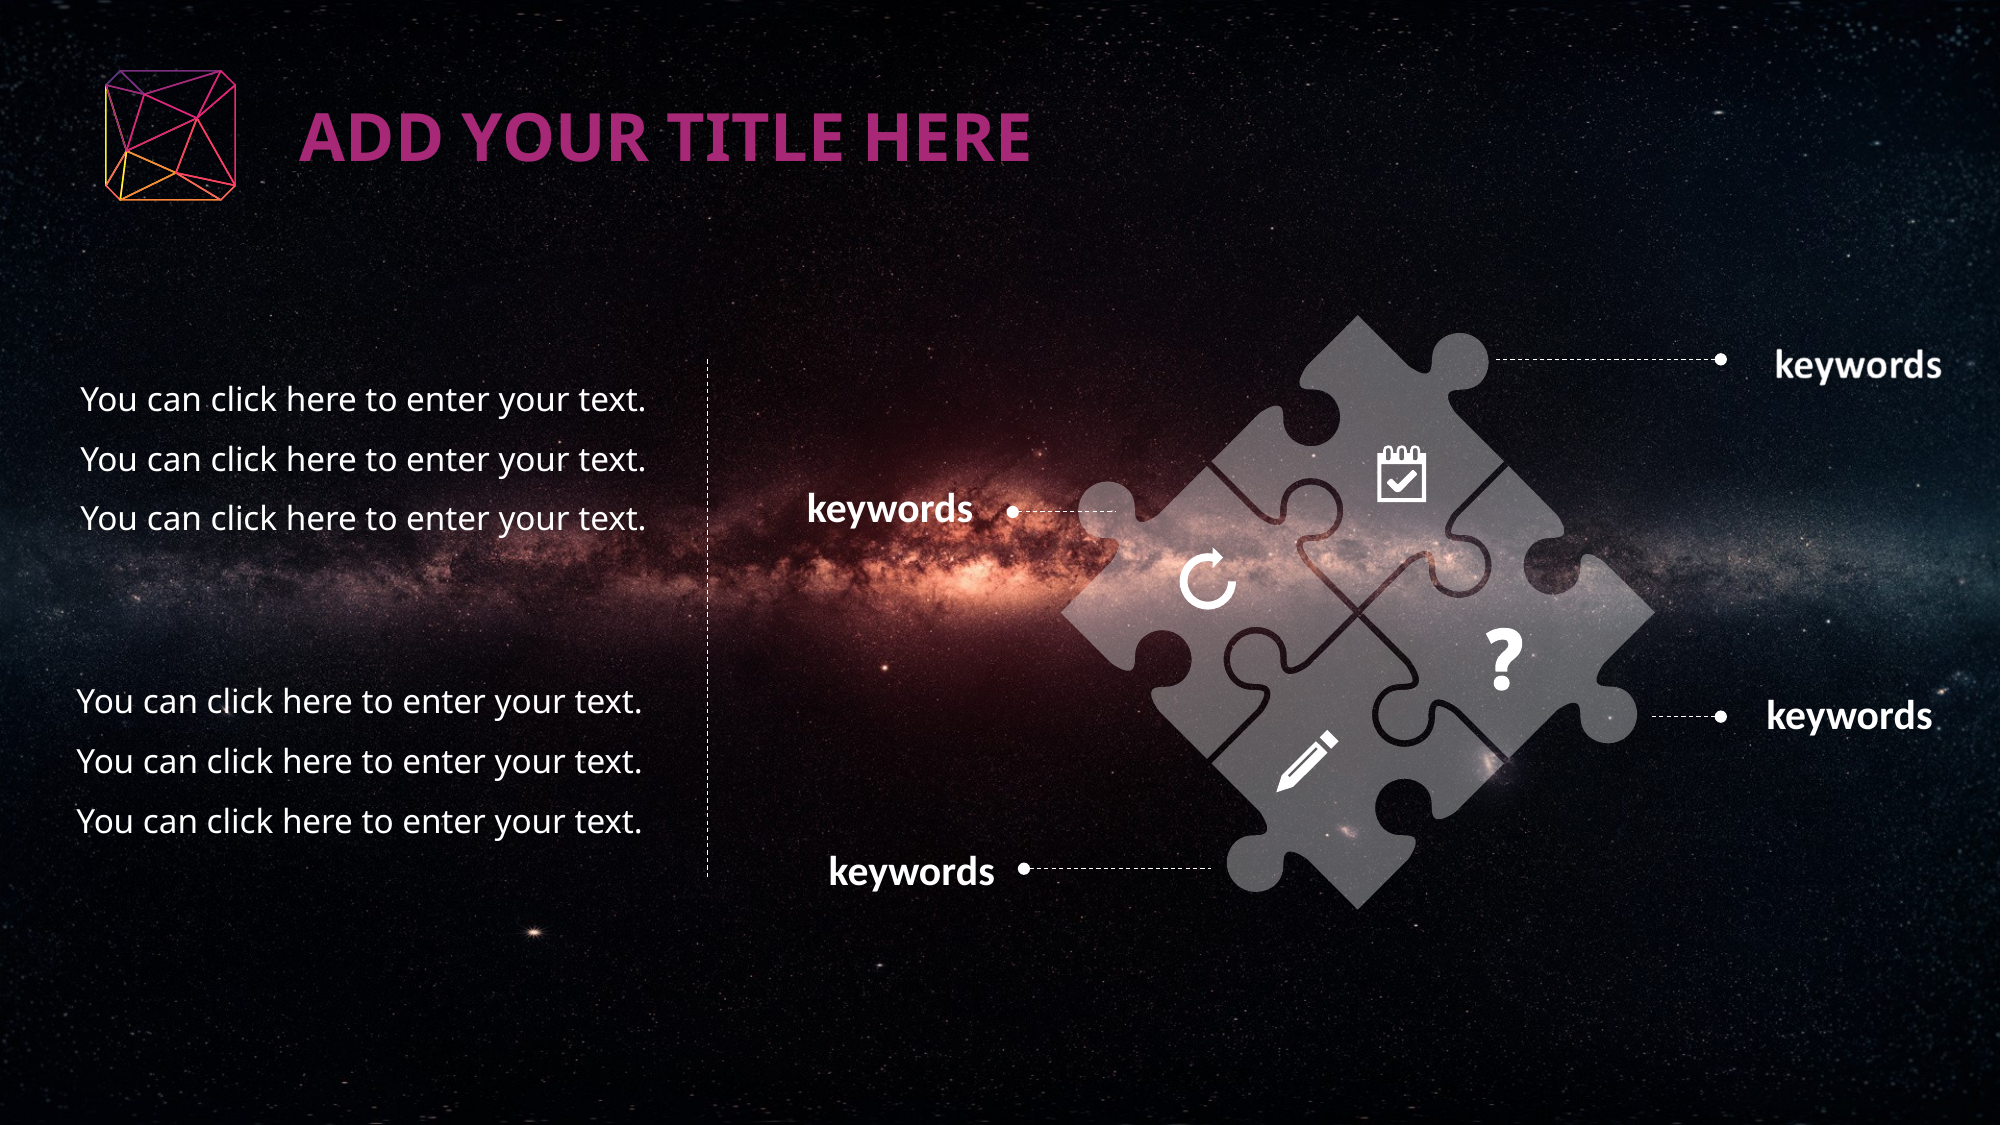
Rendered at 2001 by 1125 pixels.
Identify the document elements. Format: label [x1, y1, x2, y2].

text_box [1377, 445, 1426, 503]
text_box [105, 70, 1354, 200]
text_box [1276, 729, 1339, 793]
picture [0, 0, 2000, 1125]
text_box [1485, 627, 1523, 691]
